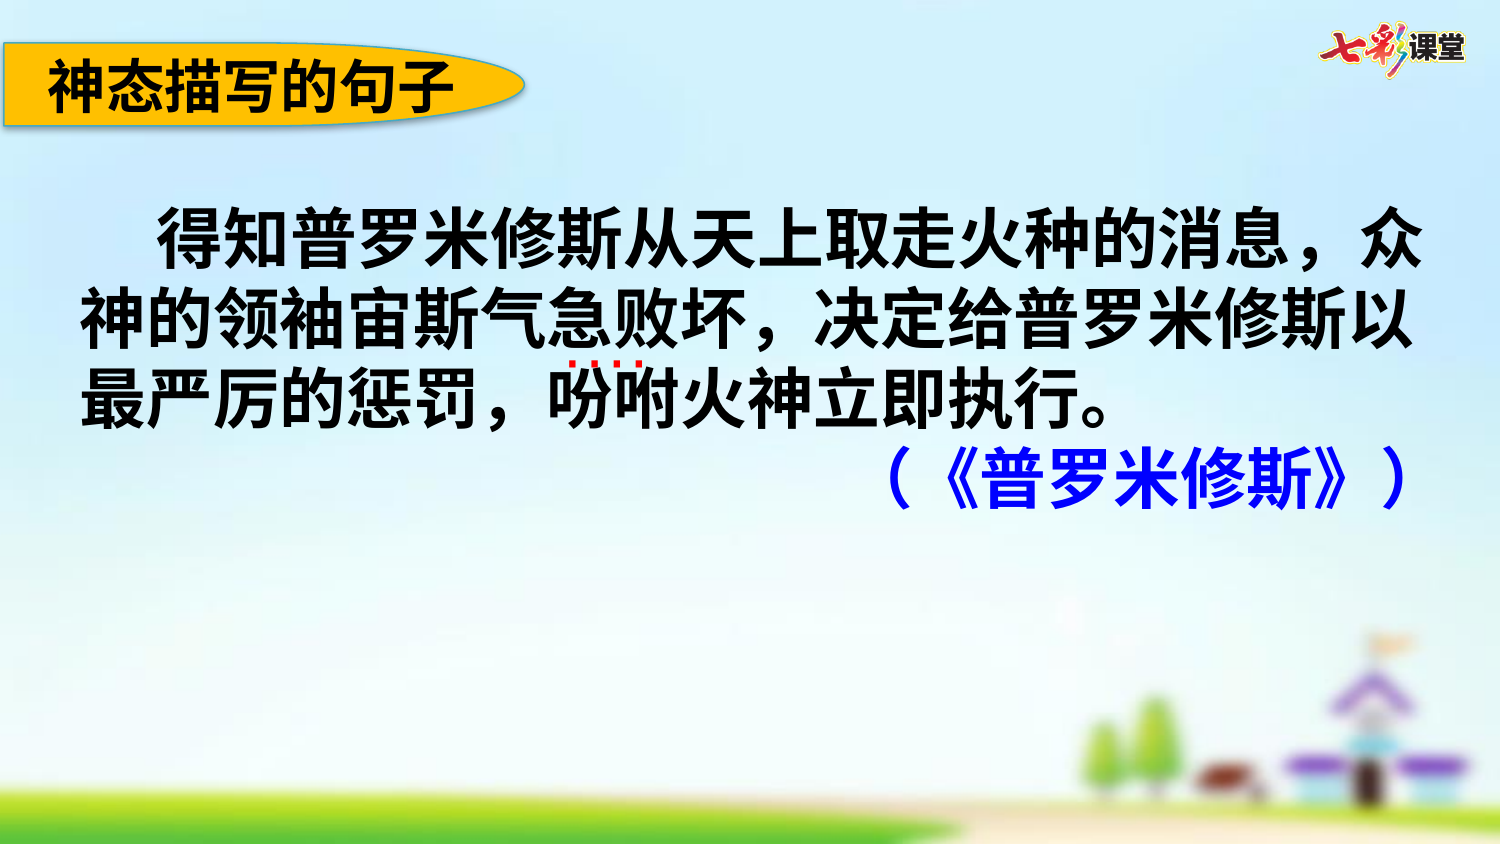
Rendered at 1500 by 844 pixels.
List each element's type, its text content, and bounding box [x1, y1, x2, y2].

text_box ···· [546, 308, 925, 404]
text_box 得知普罗米修斯从天上取走火种的消息，众神的领袖宙斯气急败坏，决定给普罗米修斯以最严厉的惩罚，吩咐火神立即执行。 （《普罗米修斯》） [64, 189, 1462, 525]
picture [0, 0, 1500, 844]
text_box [0, 42, 525, 127]
